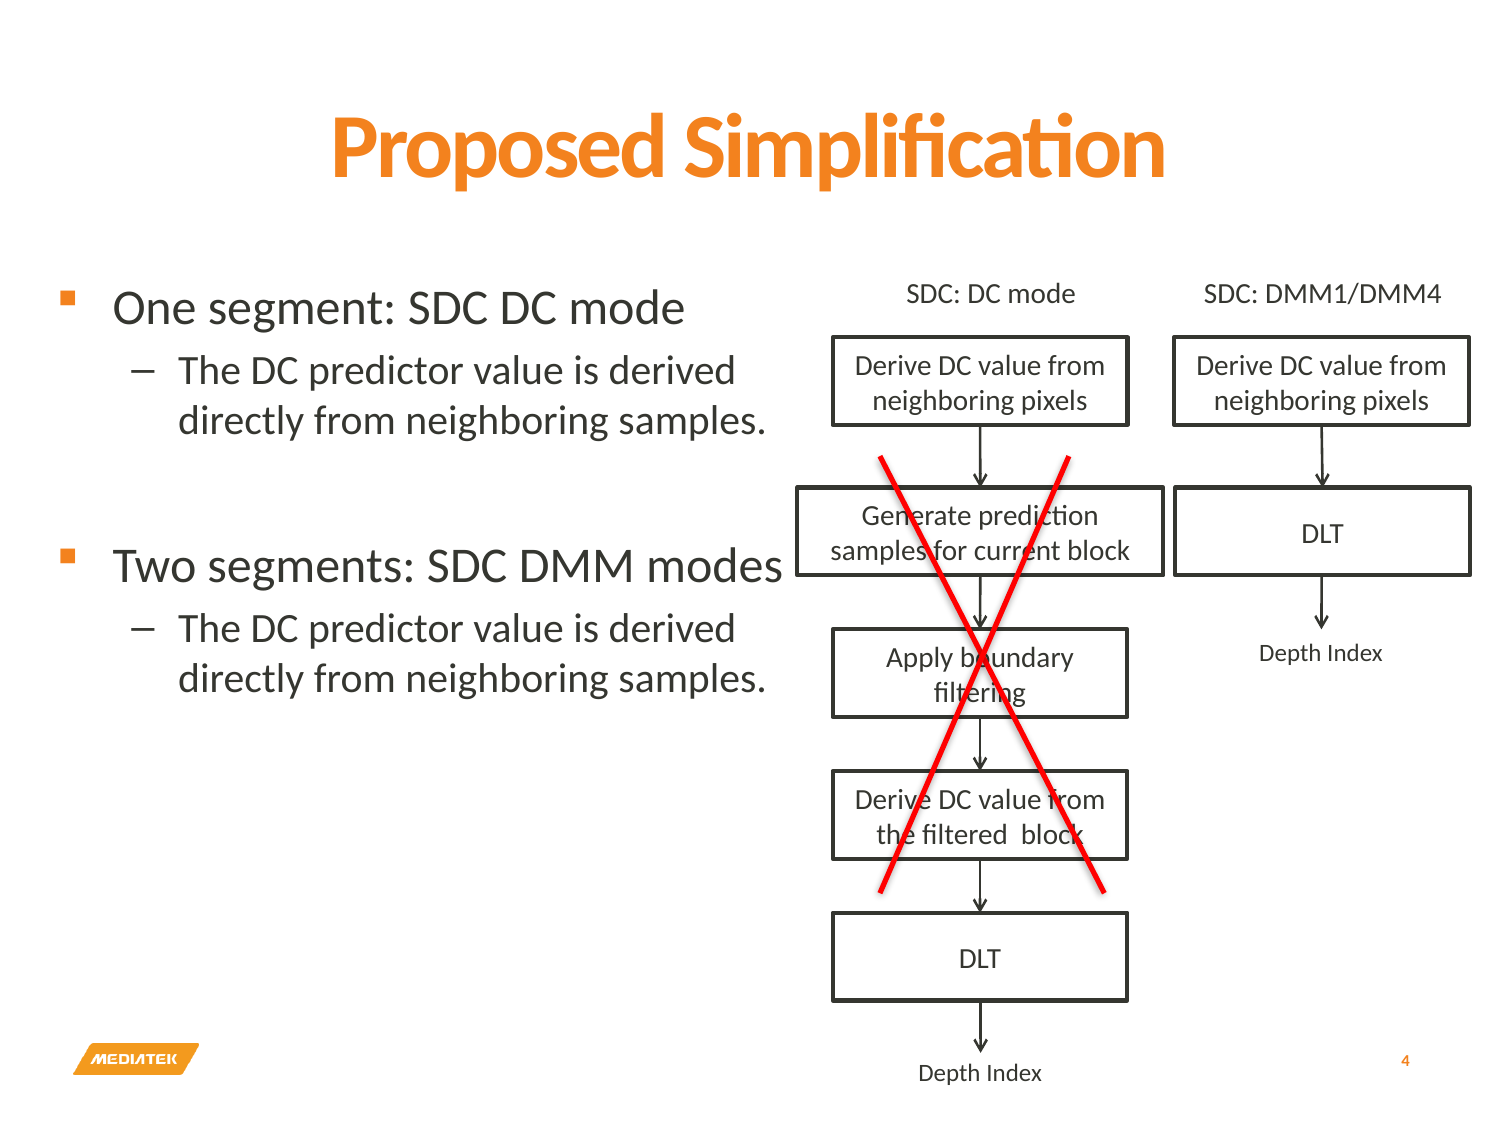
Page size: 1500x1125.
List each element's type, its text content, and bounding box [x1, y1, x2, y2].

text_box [879, 455, 1070, 894]
title Proposed Simplification [75, 99, 1425, 287]
text_box Generate prediction samples for current block [1109, 485, 1165, 577]
slide_number 4 [1251, 1029, 1425, 1090]
text_box Derive DC value from neighboring pixels [831, 335, 1130, 427]
list One segment: SDC DC mode The DC predictor value is derived directly from neighboring samples. Two segments: SDC DMM modes The DC predictor value is derived directly from neighboring samples. [41, 267, 799, 1059]
text_box Apply boundary filtering [831, 627, 873, 719]
text_box Derive DC value from the filtered block [831, 769, 873, 861]
text_box SDC: DC mode [877, 267, 1105, 317]
text_box Depth Index [1244, 629, 1401, 674]
text_box Derive DC value from neighboring pixels [1172, 335, 1471, 427]
text_box Apply boundary filtering [1109, 627, 1129, 719]
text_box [1070, 455, 1105, 894]
text_box DLT [1173, 485, 1472, 577]
text_box Depth Index [903, 1048, 1060, 1094]
text_box DLT [831, 911, 1129, 1003]
picture [73, 1059, 199, 1075]
text_box Derive DC value from the filtered block [1109, 769, 1129, 861]
text_box Generate prediction samples for current block [795, 485, 873, 577]
text_box SDC: DMM1/DMM4 [1175, 267, 1471, 317]
